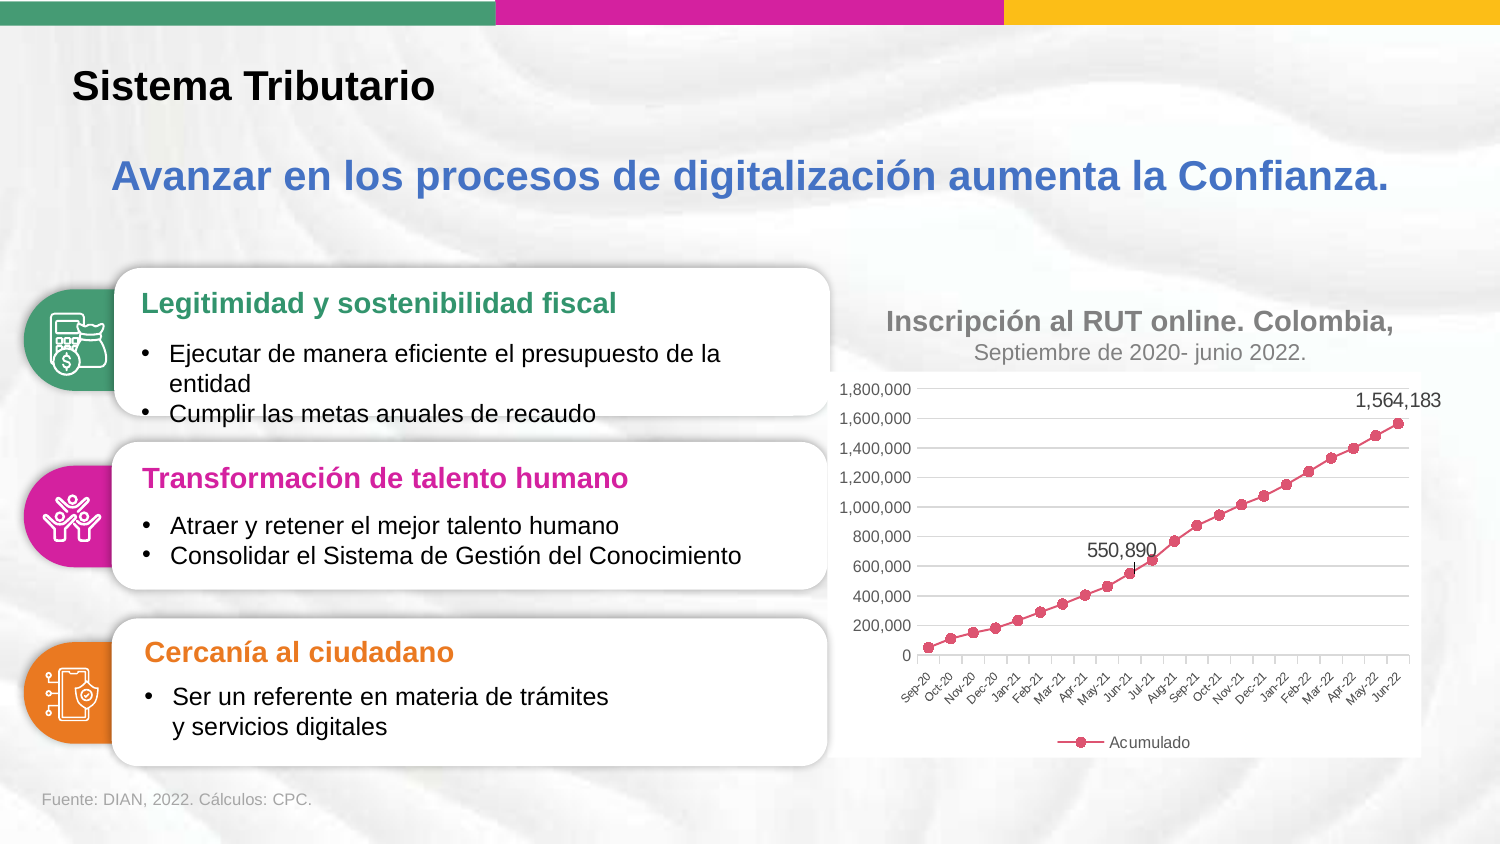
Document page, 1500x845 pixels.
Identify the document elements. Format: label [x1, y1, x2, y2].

text_box [111, 618, 828, 767]
text_box [113, 267, 831, 417]
text_box [111, 441, 822, 590]
text_box [0, 0, 1500, 27]
picture [0, 27, 1500, 844]
chart [827, 371, 1444, 758]
